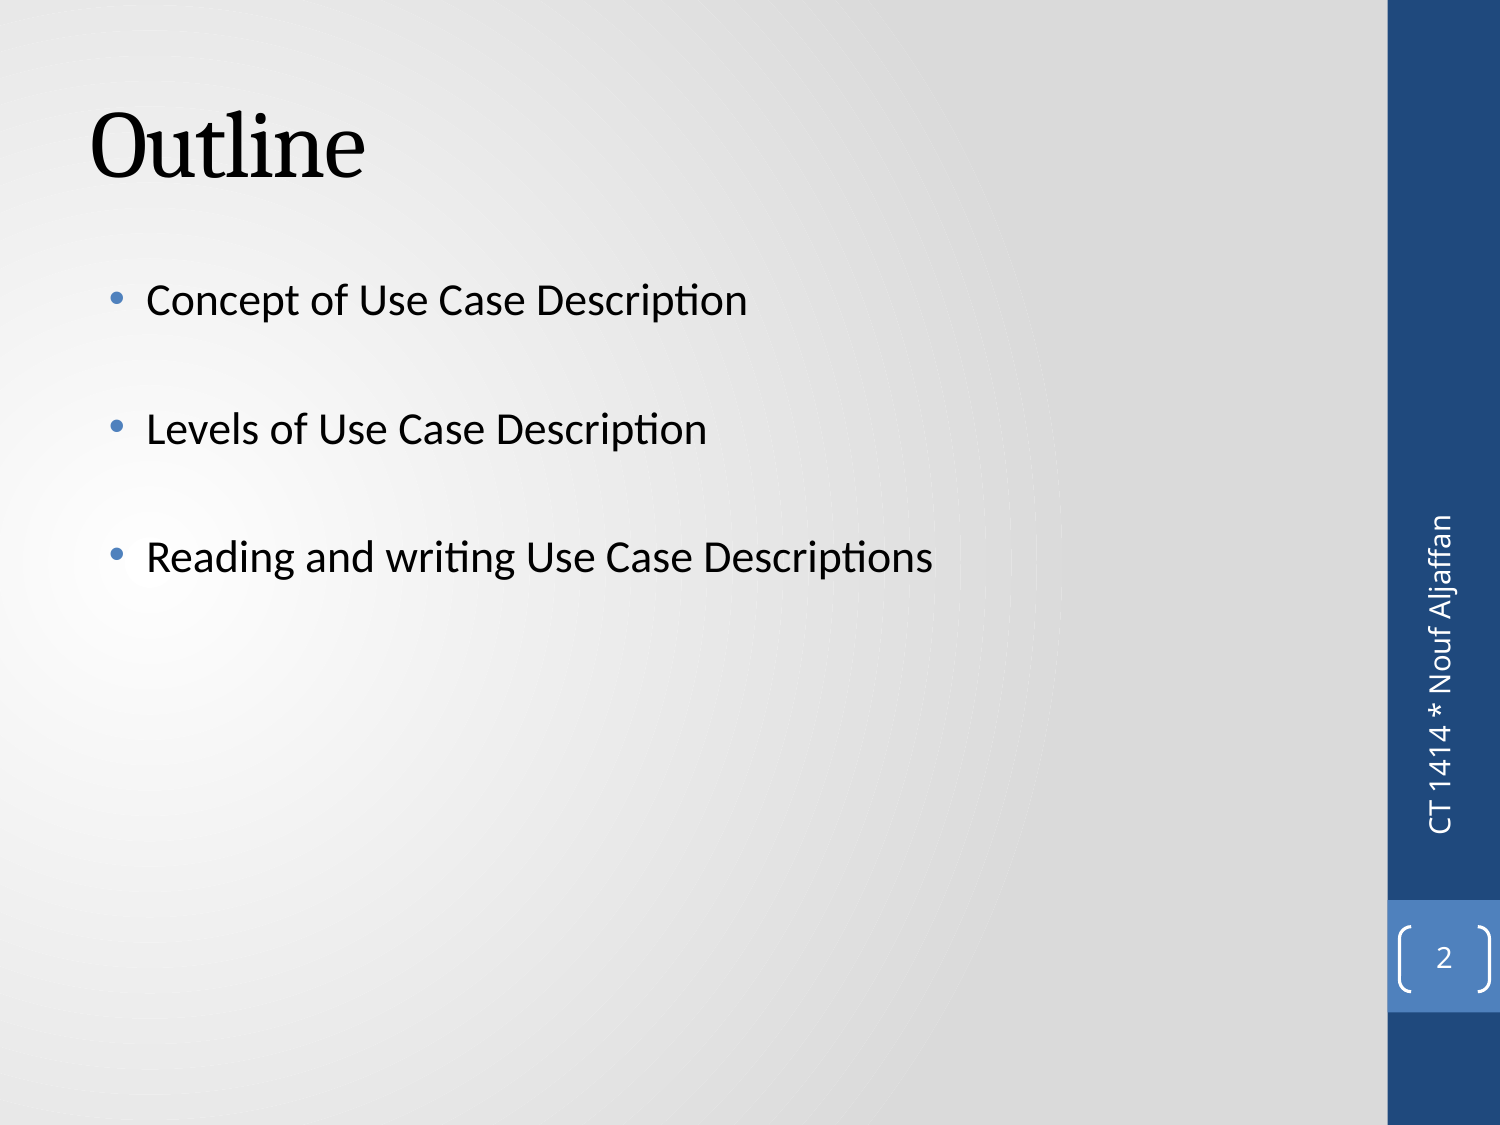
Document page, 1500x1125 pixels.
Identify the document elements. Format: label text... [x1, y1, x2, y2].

slide_number 2 [1397, 925, 1492, 994]
title Outline [75, 45, 1325, 233]
list Concept of Use Case Description Levels of Use Case Description Reading and writing Use Case Descriptions [75, 262, 1325, 1050]
footer CT 1414 * Nouf Aljaffan [1408, 500, 1469, 889]
